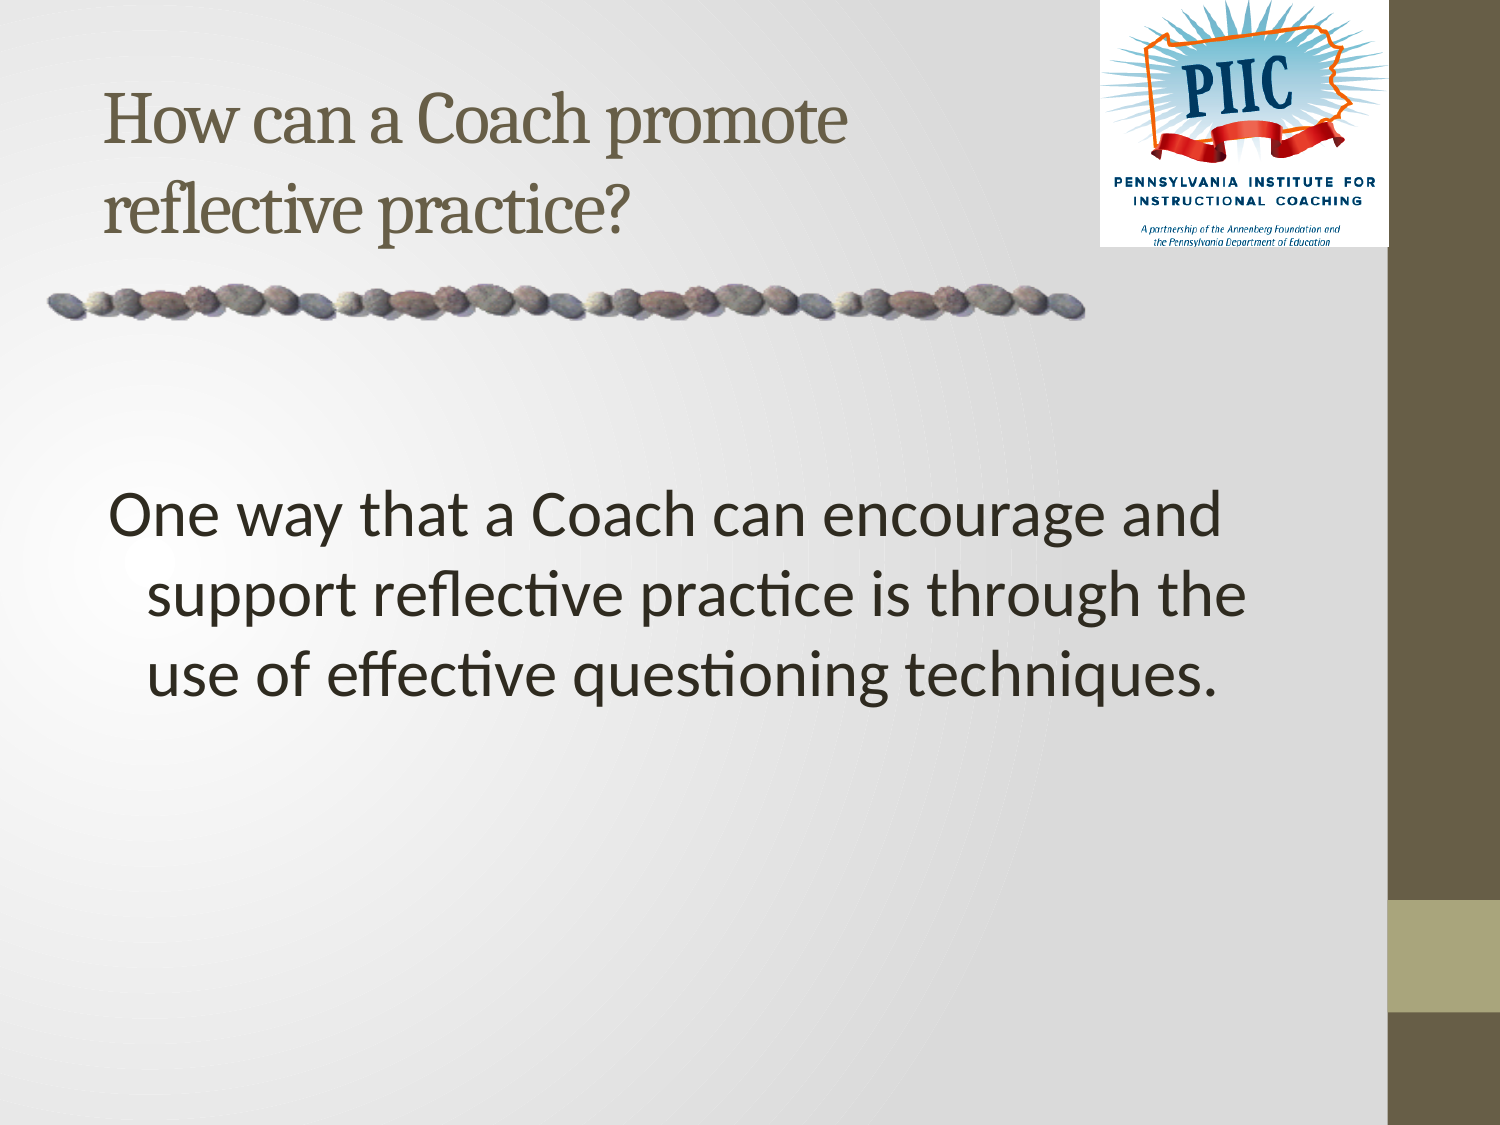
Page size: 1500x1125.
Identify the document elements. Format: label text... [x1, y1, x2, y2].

title How can a Coach promote reflective practice? [87, 99, 1338, 288]
picture [36, 278, 1101, 327]
list One way that a Coach can encourage and support reflective practice is through the use of effective questioning techniques. [75, 462, 1325, 1050]
picture [1099, 0, 1390, 248]
